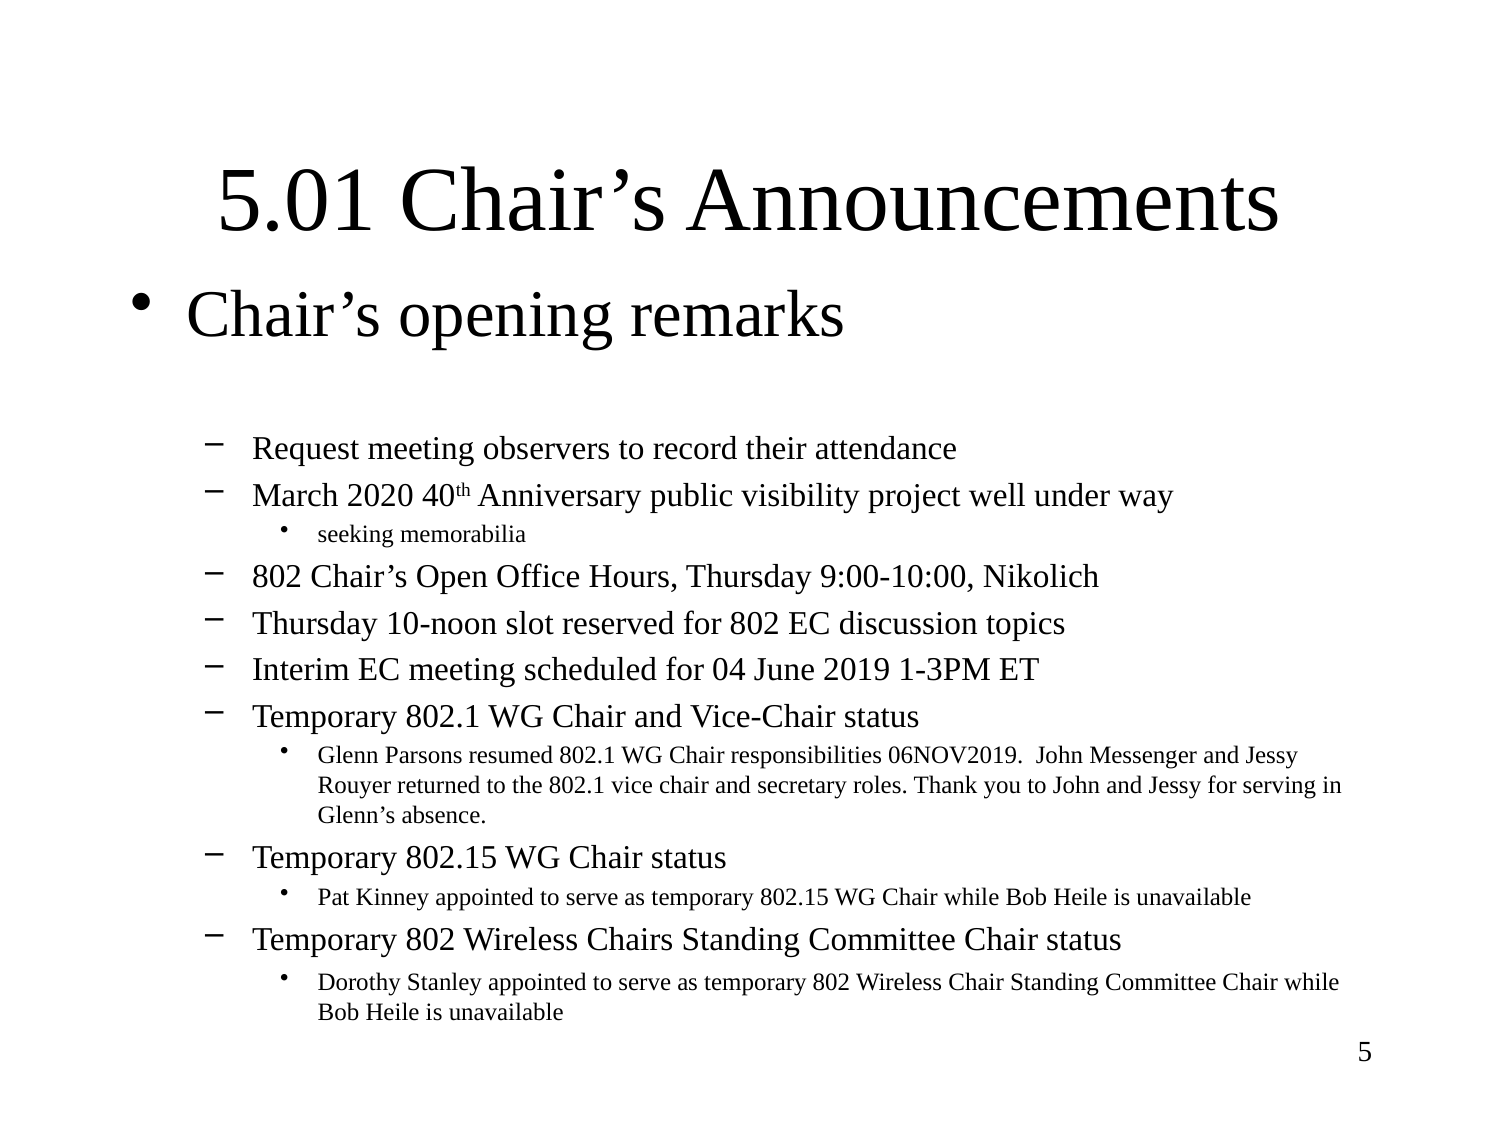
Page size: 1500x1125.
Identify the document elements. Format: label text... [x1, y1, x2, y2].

title 5.01 Chair’s Announcements [112, 99, 1388, 288]
slide_number 5 [1074, 1024, 1388, 1101]
list Chair’s opening remarks Request meeting observers to record their attendance March 2020 40th Anniversary public visibility project well under way seeking memorabilia 802 Chair’s Open Office Hours, Thursday 9:00-10:00, Nikolich Thursday 10-noon slot reserved for 802 EC discussion topics Interim EC meeting scheduled for 04 June 2019 1-3PM ET Temporary 802.1 WG Chair and Vice-Chair status Glenn Parsons resumed 802.1 WG Chair responsibilities 06NOV2019. John Messenger and Jessy Rouyer returned to the 802.1 vice chair and secretary roles. Thank you to John and Jessy for serving in Glenn’s absence. Temporary 802.15 WG Chair status Pat Kinney appointed to serve as temporary 802.15 WG Chair while Bob Heile is unavailable Temporary 802 Wireless Chairs Standing Committee Chair status Dorothy Stanley appointed to serve as temporary 802 Wireless Chair Standing Committee Chair while Bob Heile is unavailable [114, 262, 1391, 938]
